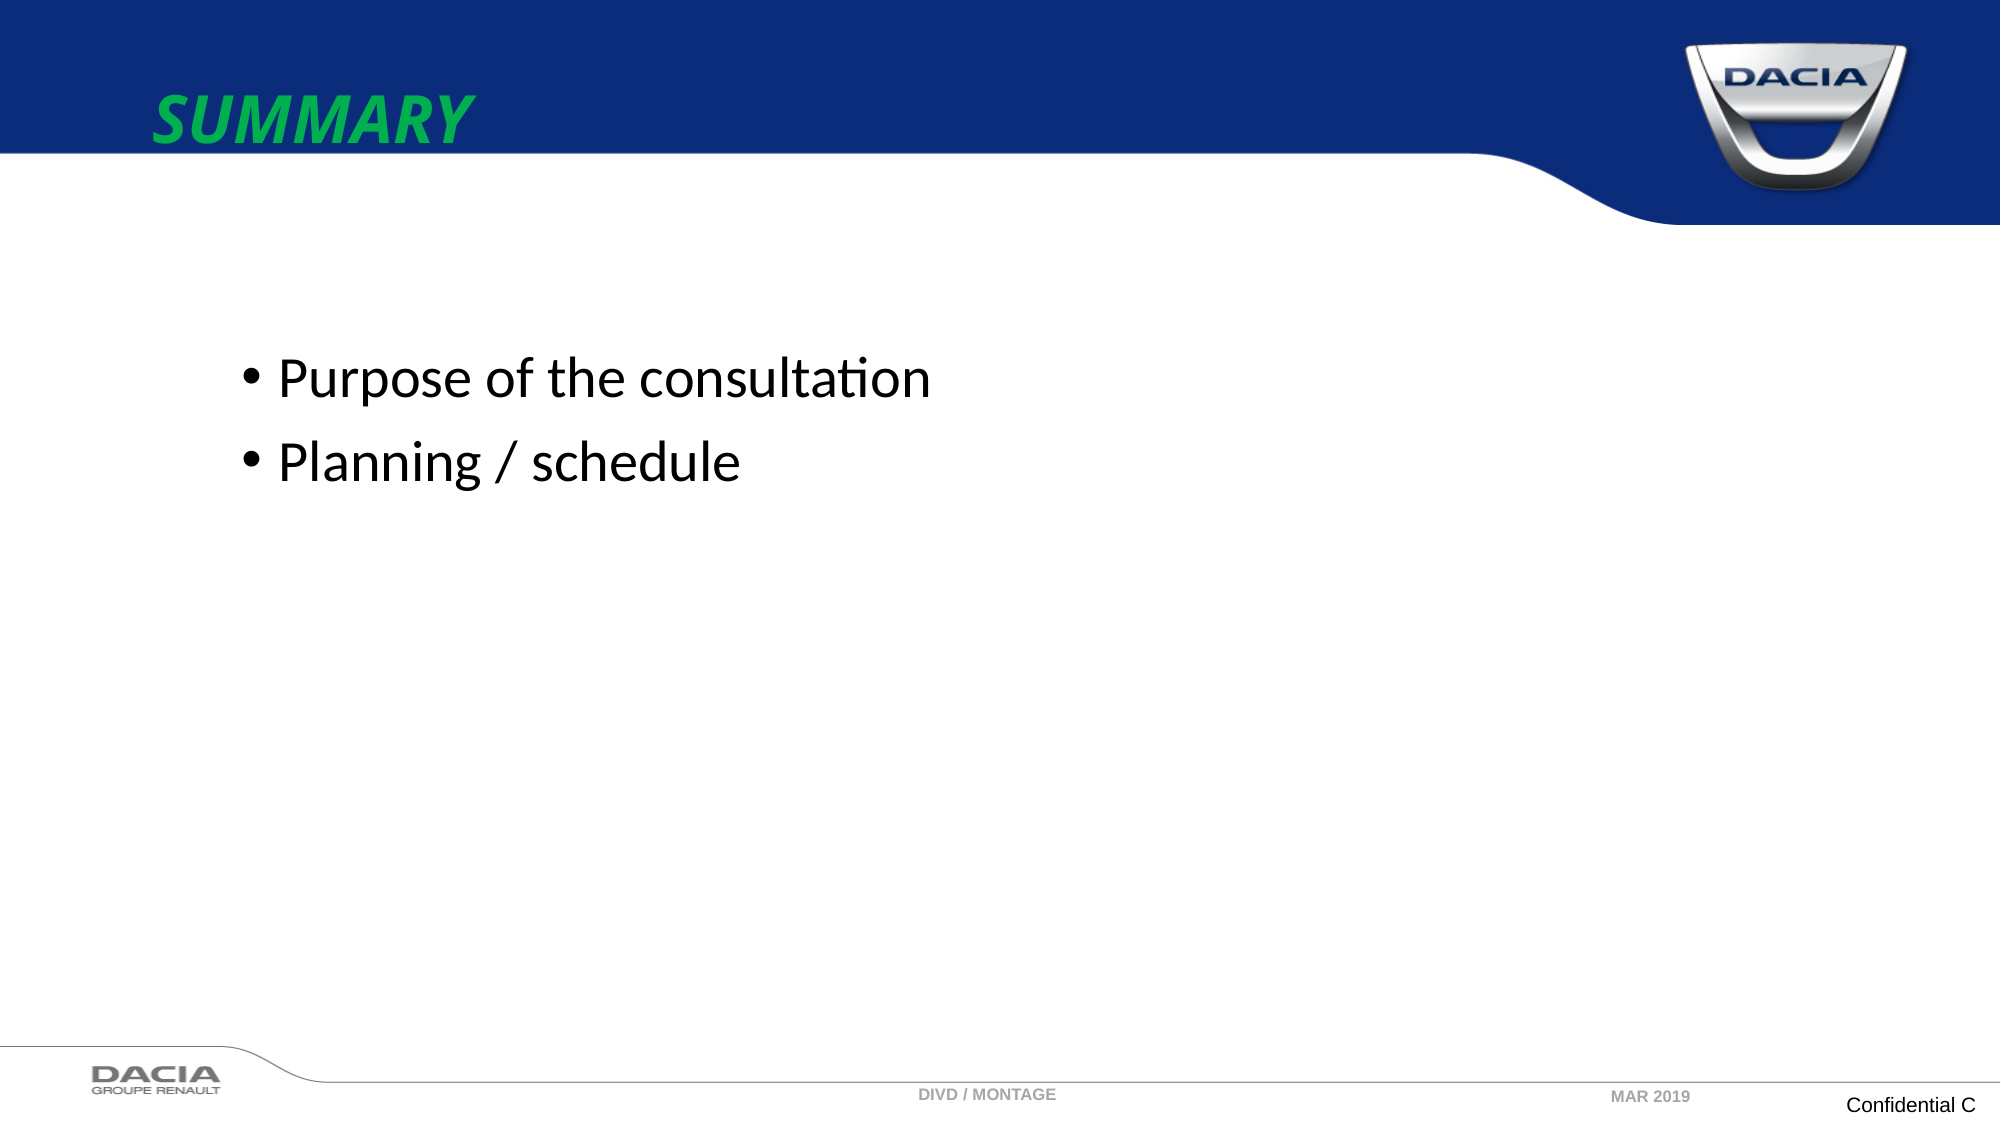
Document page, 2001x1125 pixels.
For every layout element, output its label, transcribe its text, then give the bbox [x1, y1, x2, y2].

picture [0, 0, 2000, 225]
title SUMMARY [137, 59, 1863, 184]
text_box Purpose of the consultation Planning / schedule [226, 339, 1727, 867]
picture [0, 1046, 2001, 1125]
